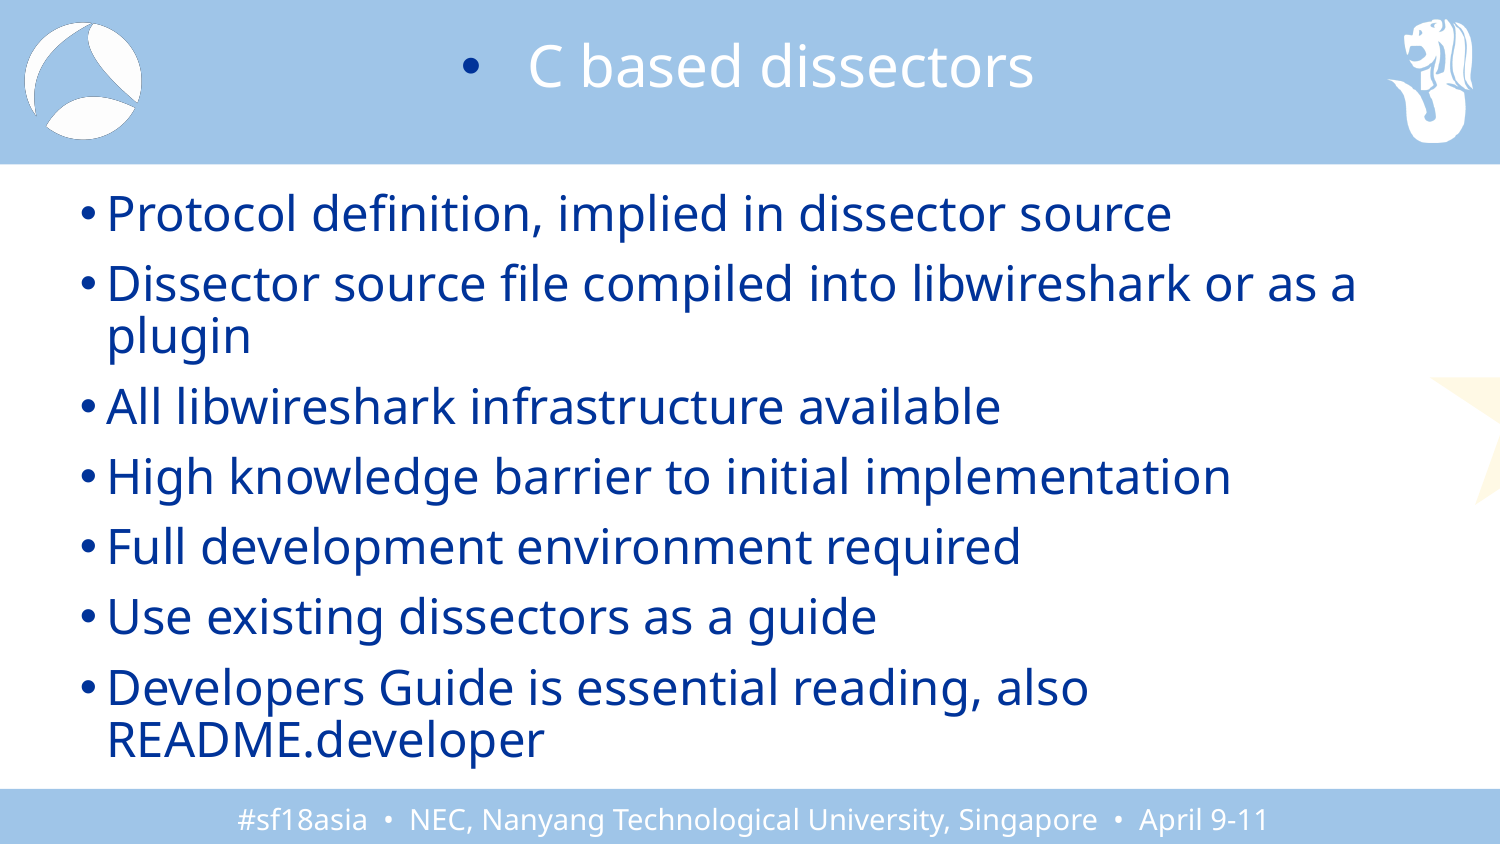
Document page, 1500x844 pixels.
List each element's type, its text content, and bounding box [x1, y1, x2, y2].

picture [24, 22, 142, 140]
list Protocol definition, implied in dissector source Dissector source file compiled into libwireshark or as a plugin All libwireshark infrastructure available High knowledge barrier to initial implementation Full development environment required Use existing dissectors as a guide Developers Guide is essential reading, also README.developer [64, 173, 1436, 788]
picture [1387, 19, 1473, 143]
list C based dissectors [147, 0, 1341, 139]
